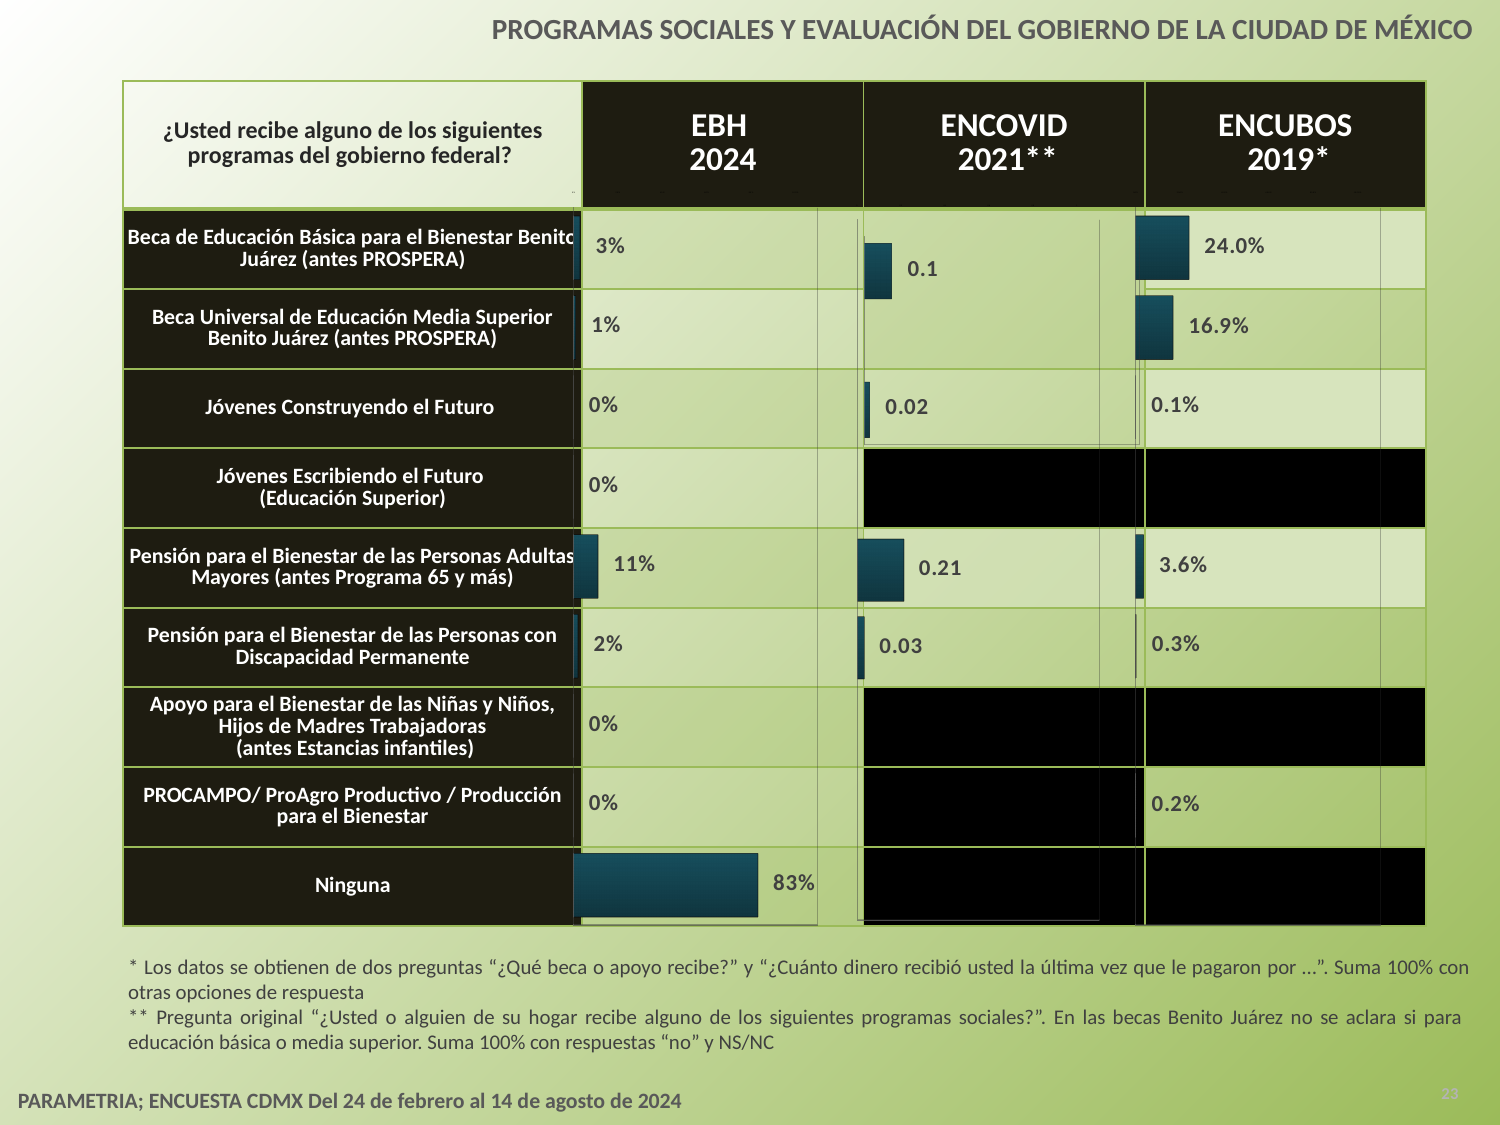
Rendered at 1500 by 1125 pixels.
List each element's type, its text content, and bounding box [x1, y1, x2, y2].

list PROGRAMAS SOCIALES Y EVALUACIÓN DEL GOBIERNO DE LA CIUDAD DE MÉXICO [472, 0, 1495, 60]
table_cell Ninguna [124, 848, 566, 925]
table_cell PROCAMPO/ ProAgro Productivo / Producción para el Bienestar [124, 768, 566, 846]
table_cell Jóvenes Escribiendo el Futuro (Educación Superior) [124, 449, 566, 527]
text_box * Los datos se obtienen de dos preguntas “¿Qué beca o apoyo recibe?” y “¿Cuánto dinero recibió usted la última vez que le pagaron por …”. Suma 100% con otras opciones de respuesta ** Pregunta original “¿Usted o alguien de su hogar recibe alguno de los siguientes programas sociales?”. En las becas Benito Juárez no se aclara si para educación básica o media superior. Suma 100% con respuestas “no” y NS/NC [113, 946, 1486, 1061]
table_header ENCUBOS 2019* [1146, 82, 1425, 191]
text_box PARAMETRIA; ENCUESTA CDMX Del 24 de febrero al 14 de agosto de 2024 [3, 1079, 1415, 1121]
table_cell Pensión para el Bienestar de las Personas Adultas Mayores (antes Programa 65 y más) [124, 529, 566, 607]
table_cell Beca de Educación Básica para el Bienestar Benito Juárez (antes PROSPERA) [124, 211, 566, 288]
chart [566, 191, 1485, 945]
table_header EBH 2024 [583, 82, 863, 191]
table_cell Jóvenes Construyendo el Futuro [124, 370, 566, 447]
table_header ENCOVID 2021** [864, 82, 1144, 204]
table_cell Pensión para el Bienestar de las Personas con Discapacidad Permanente [124, 609, 566, 686]
table_cell Beca Universal de Educación Media Superior Benito Juárez (antes PROSPERA) [124, 290, 566, 368]
table_header ¿Usted recibe alguno de los siguientes programas del gobierno federal? [124, 82, 581, 207]
table_cell Apoyo para el Bienestar de las Niñas y Niños, Hijos de Madres Trabajadoras (antes Estancias infantiles) [124, 688, 566, 766]
slide_number 23 [1413, 1072, 1487, 1114]
